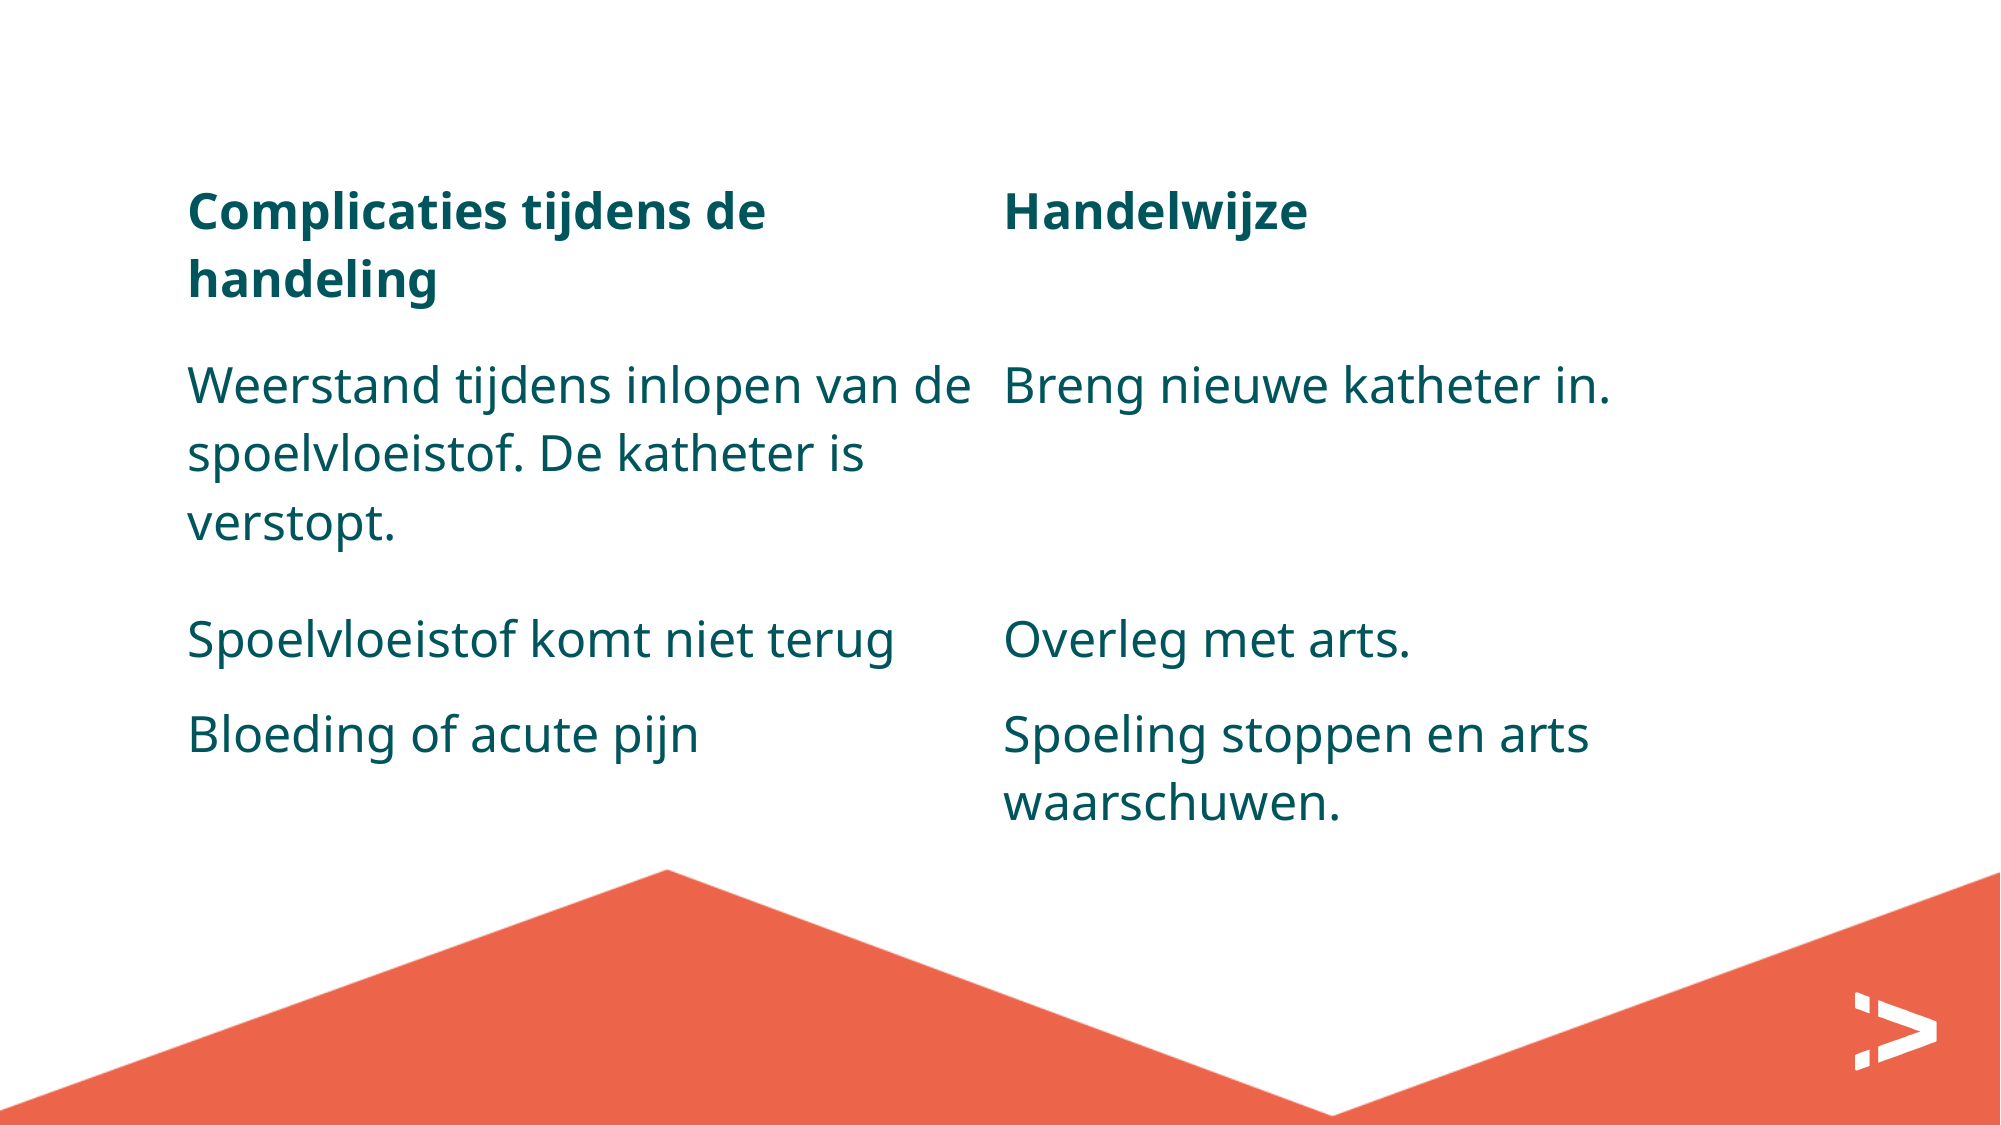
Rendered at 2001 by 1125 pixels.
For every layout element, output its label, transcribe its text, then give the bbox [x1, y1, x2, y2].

table_cell Overleg met arts. [999, 599, 1816, 694]
table_header Complicaties tijdens de handeling [183, 171, 999, 346]
table_cell Spoeling stoppen en arts waarschuwen. [999, 694, 1816, 869]
table_cell Spoelvloeistof komt niet terug [183, 599, 999, 694]
table_cell Bloeding of acute pijn [183, 694, 999, 869]
table_header Handelwijze [999, 171, 1816, 346]
picture [0, 0, 2000, 1125]
table_cell Breng nieuwe katheter in. [999, 346, 1816, 599]
table_cell Weerstand tijdens inlopen van de spoelvloeistof. De katheter is verstopt. [183, 346, 999, 599]
